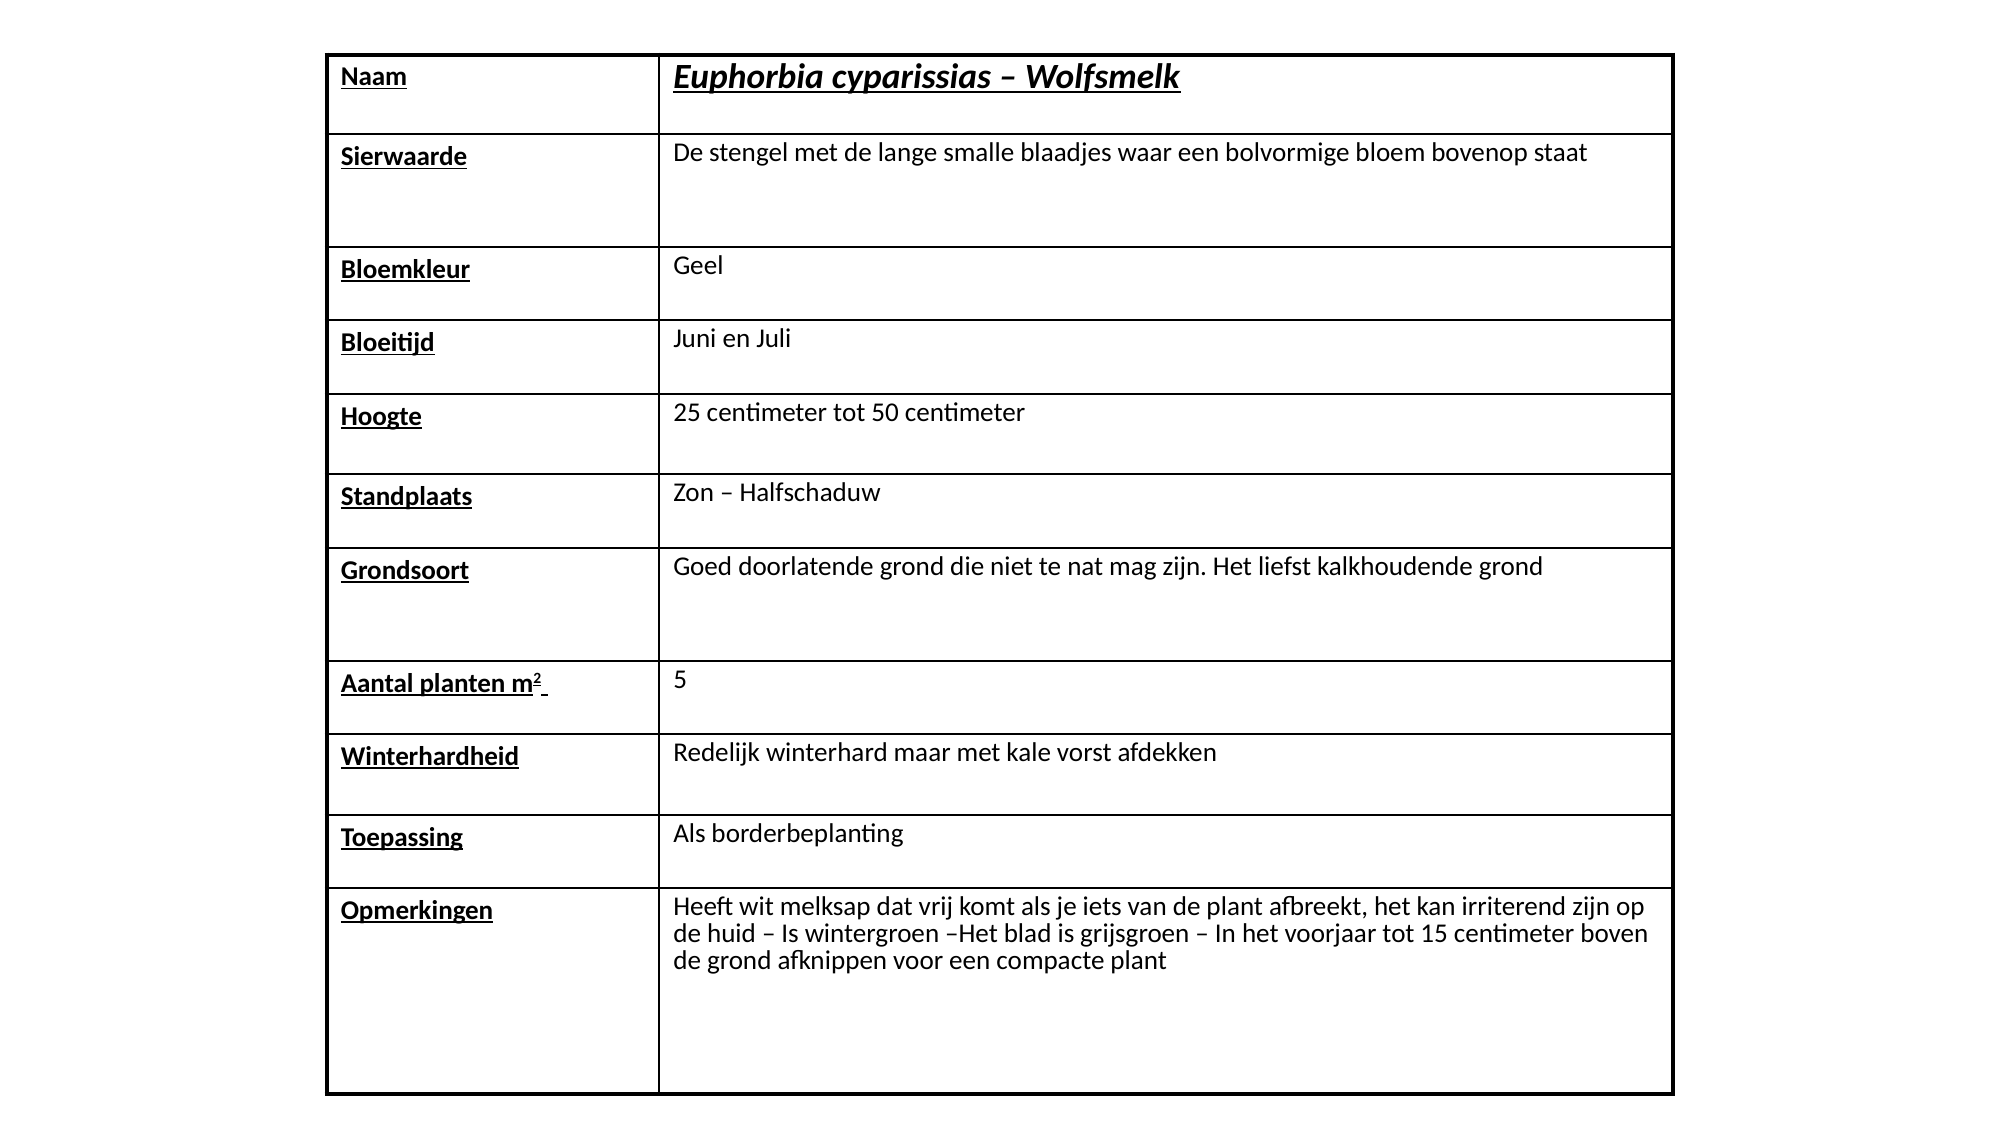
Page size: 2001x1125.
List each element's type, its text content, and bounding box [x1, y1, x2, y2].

table_cell Zon – Halfschaduw [660, 475, 1671, 547]
table_cell Goed doorlatende grond die niet te nat mag zijn. Het liefst kalkhoudende grond [660, 549, 1671, 660]
table_cell Geel [660, 248, 1671, 319]
table_cell 5 [660, 662, 1671, 733]
table_cell Grondsoort [329, 549, 658, 660]
table_cell Juni en Juli [660, 321, 1671, 393]
table_cell De stengel met de lange smalle blaadjes waar een bolvormige bloem bovenop staat [660, 135, 1671, 246]
table_cell Bloeitijd [329, 321, 658, 393]
table_cell Toepassing [329, 816, 658, 887]
table_cell Aantal planten m2 [329, 662, 658, 733]
table_cell Hoogte [329, 395, 658, 473]
table_cell Bloemkleur [329, 248, 658, 319]
table_cell Heeft wit melksap dat vrij komt als je iets van de plant afbreekt, het kan irriterend zijn op de huid – Is wintergroen –Het blad is grijsgroen – In het voorjaar tot 15 centimeter boven de grond afknippen voor een compacte plant [660, 889, 1671, 1092]
table_header Naam [329, 57, 658, 133]
table_cell Opmerkingen [329, 889, 658, 1092]
table_cell Als borderbeplanting [660, 816, 1671, 887]
table_cell 25 centimeter tot 50 centimeter [660, 395, 1671, 473]
table_cell Standplaats [329, 475, 658, 547]
table_cell Winterhardheid [329, 735, 658, 814]
table_cell Redelijk winterhard maar met kale vorst afdekken [660, 735, 1671, 814]
table_cell Sierwaarde [329, 135, 658, 246]
table_header Euphorbia cyparissias – Wolfsmelk [660, 57, 1671, 133]
